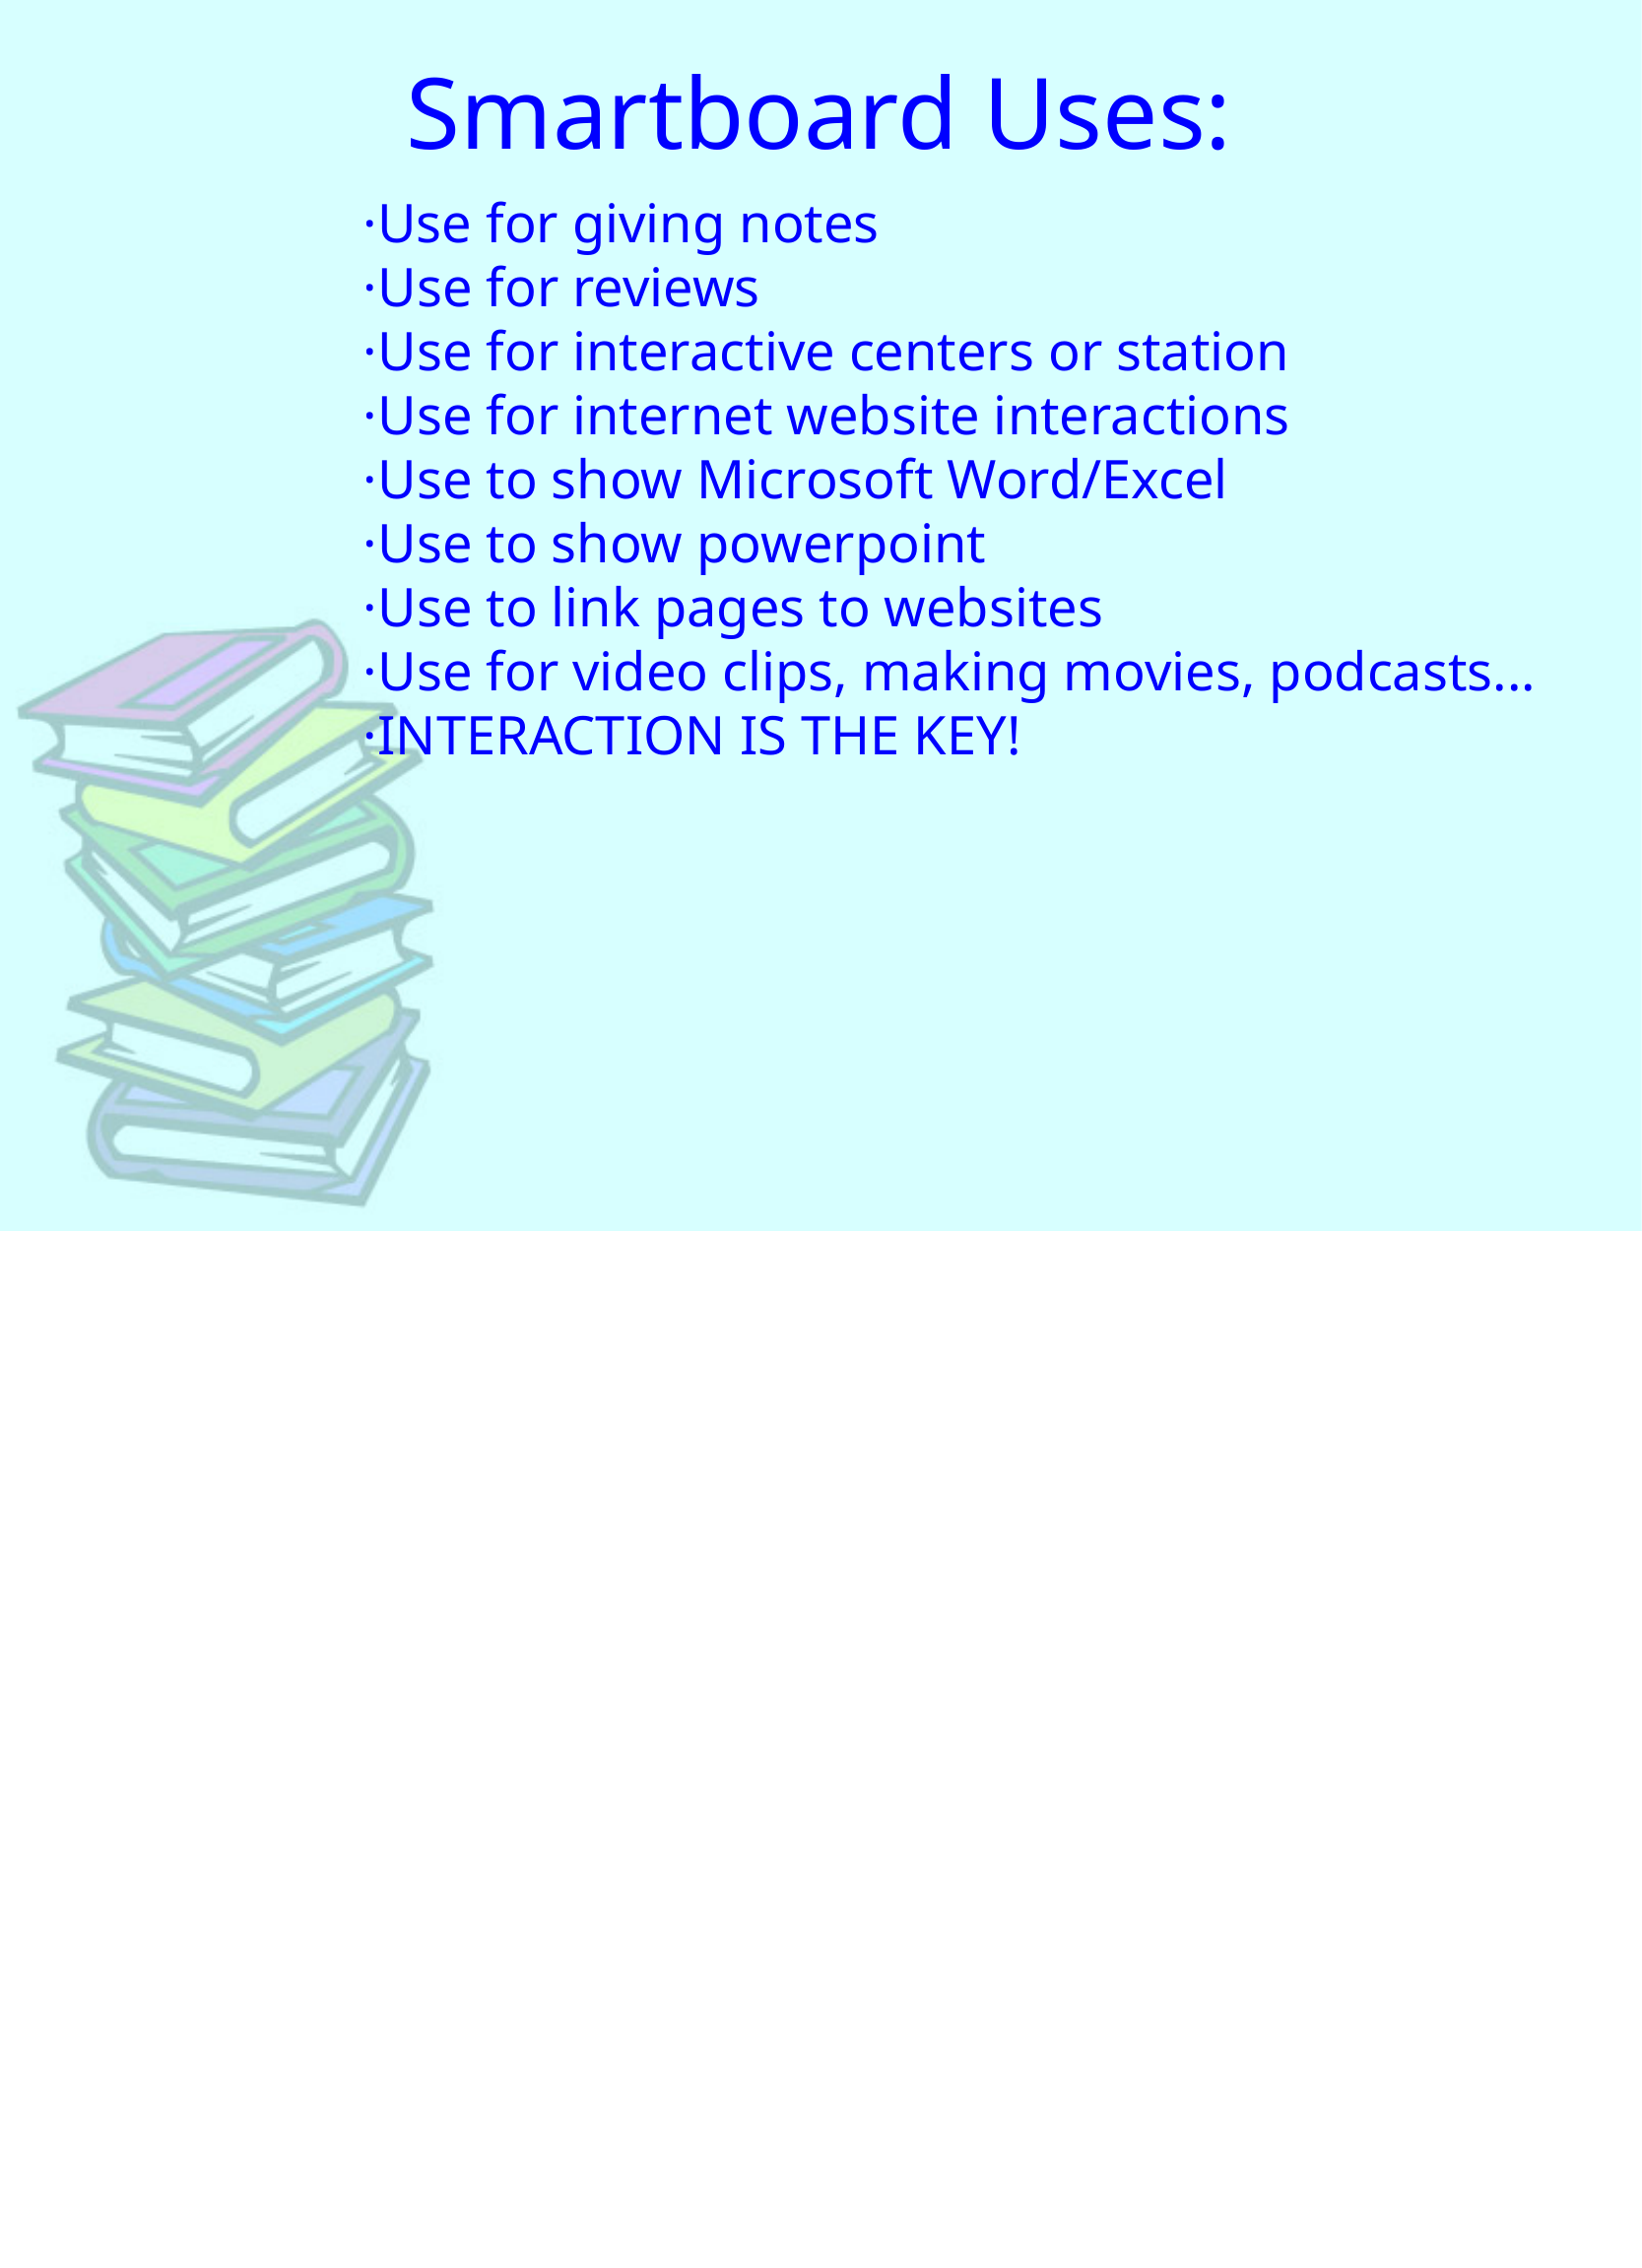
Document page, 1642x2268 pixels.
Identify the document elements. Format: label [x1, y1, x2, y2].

picture [0, 0, 1642, 1232]
